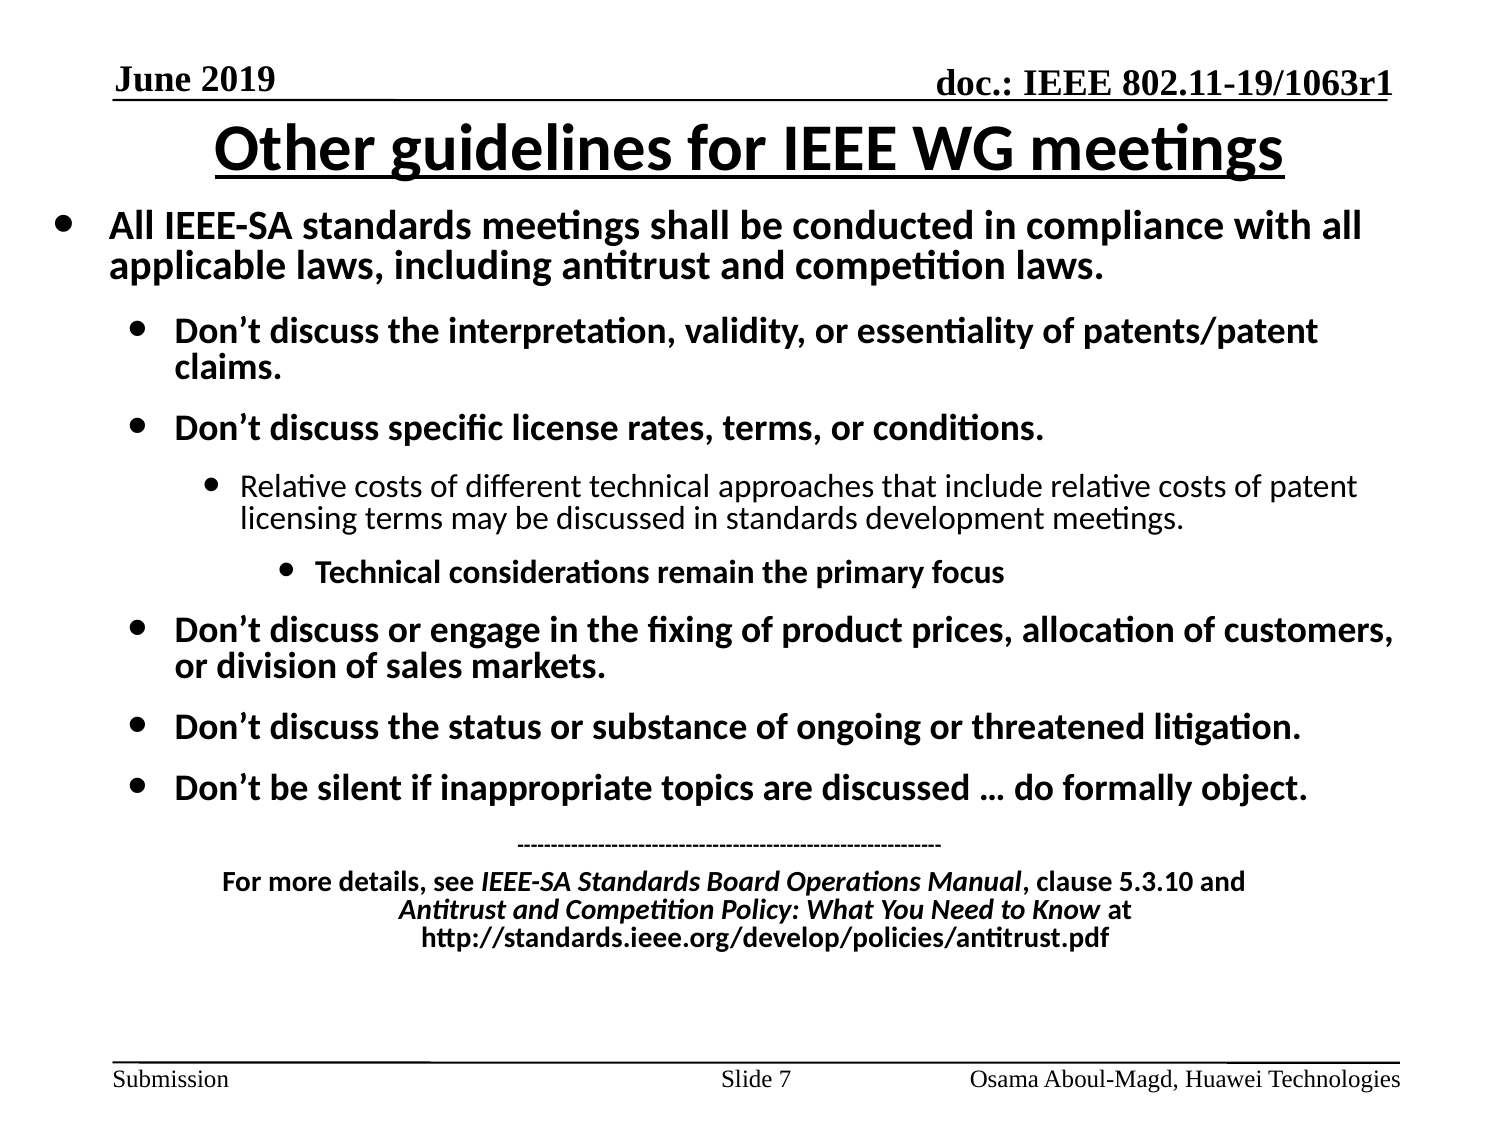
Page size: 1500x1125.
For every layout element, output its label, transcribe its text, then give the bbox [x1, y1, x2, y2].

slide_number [114, 54, 423, 100]
slide_number Slide 7 [712, 1061, 800, 1123]
title Other guidelines for IEEE WG meetings [112, 112, 1388, 176]
list All IEEE-SA standards meetings shall be conducted in compliance with all applicable laws, including antitrust and competition laws. Don’t discuss the interpretation, validity, or essentiality of patents/patent claims. Don’t discuss specific license rates, terms, or conditions. Relative costs of different technical approaches that include relative costs of patent licensing terms may be discussed in standards development meetings. Technical considerations remain the primary focus Don’t discuss or engage in the fixing of product prices, allocation of customers, or division of sales markets. Don’t discuss the status or substance of ongoing or threatened litigation. Don’t be silent if inappropriate topics are discussed … do formally object. --------------------------------------------------------------- For more details, see IEEE-SA Standards Board Operations Manual, clause 5.3.10 and Antitrust and Competition Policy: What You Need to Know at http://standards.ieee.org/develop/policies/antitrust.pdf [37, 199, 1438, 875]
footer Osama Aboul-Magd, Huawei Technologies [878, 1061, 1402, 1093]
